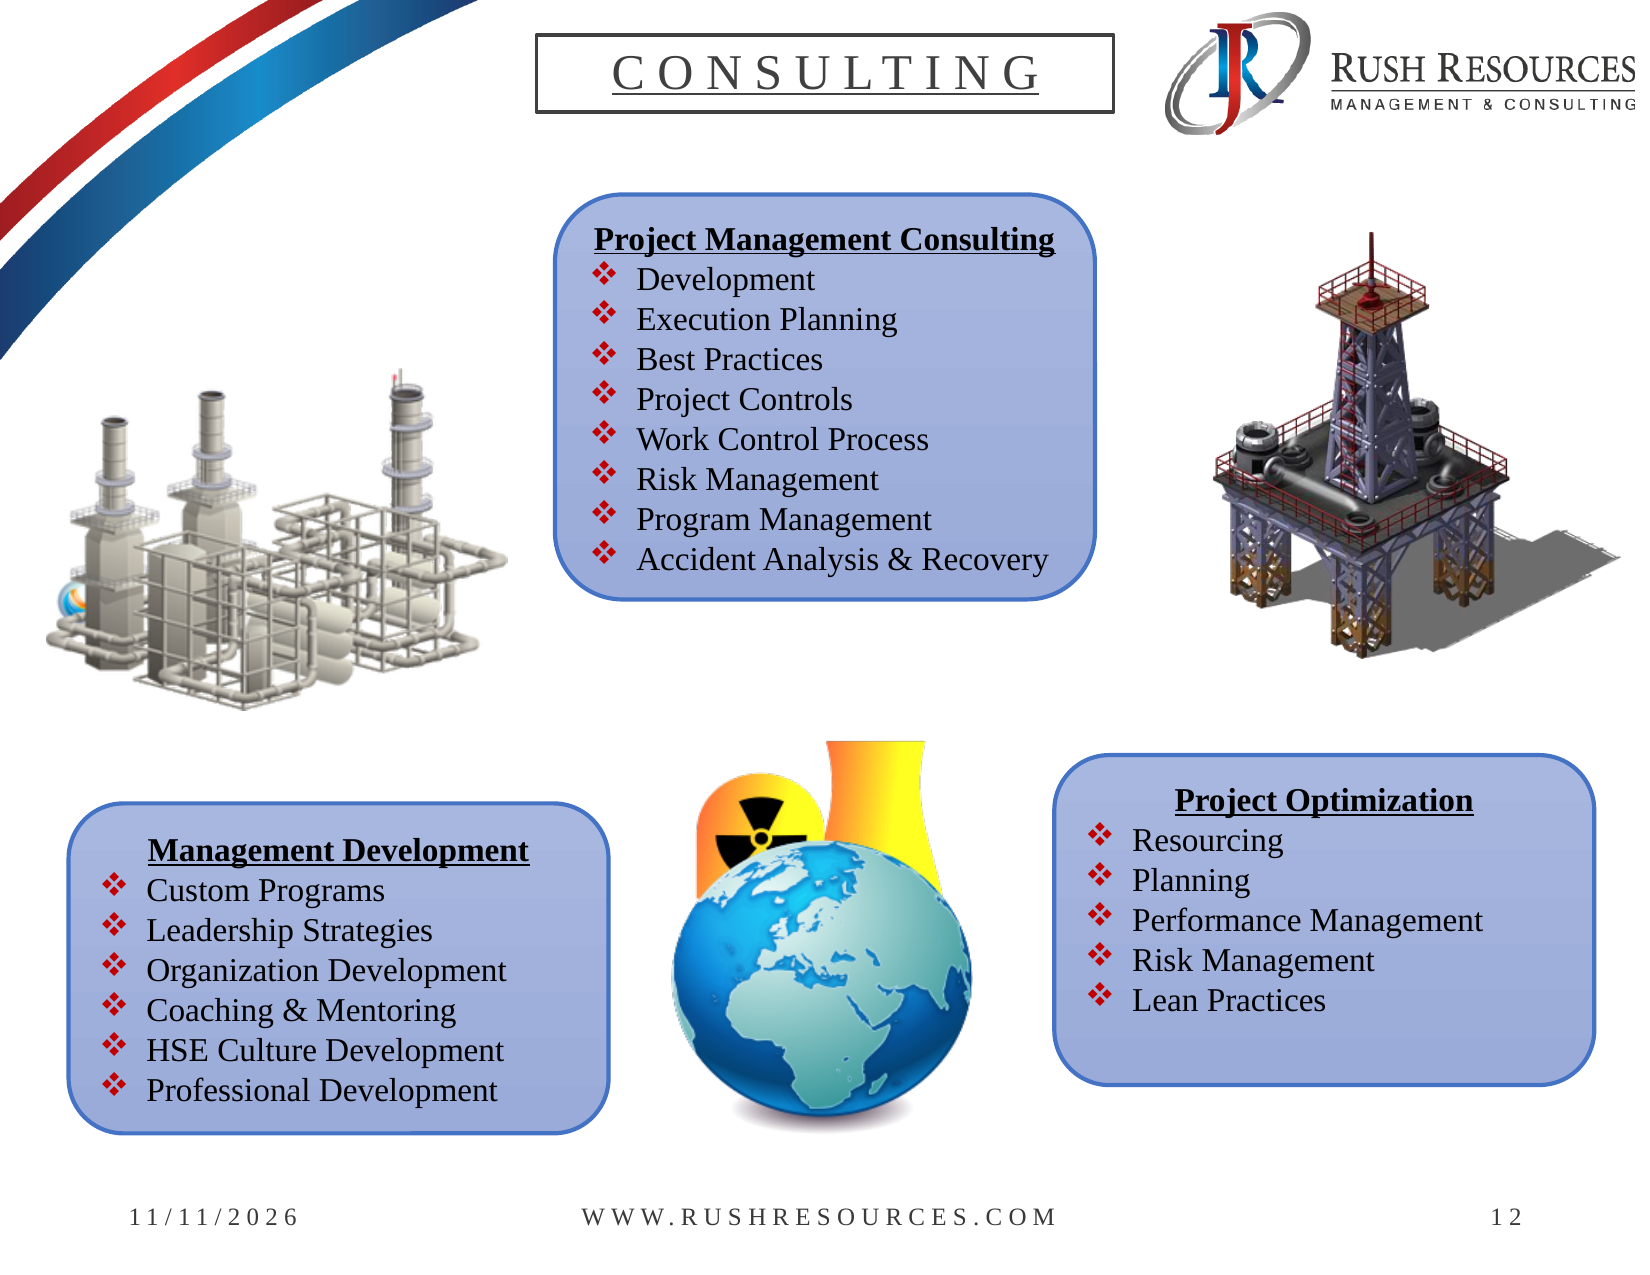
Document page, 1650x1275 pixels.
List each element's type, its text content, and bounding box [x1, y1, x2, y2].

picture [0, 0, 479, 360]
picture [46, 368, 1142, 1146]
text_box Management Development Custom Programs Leadership Strategies Organization Development Coaching & Mentoring HSE Culture Development Professional Development [68, 802, 507, 1134]
picture [1212, 231, 1622, 659]
picture [1165, 12, 1635, 135]
text_box Project Management Consulting Development Execution Planning Best Practices Project Controls Work Control Process Risk Management Program Management Accident Analysis & Recovery [554, 193, 1096, 601]
title CONSULTING [535, 33, 1115, 114]
footer WWW.RUSHRESOURCES.COM [484, 1181, 1165, 1250]
slide_number 12 [1165, 1181, 1537, 1250]
text_box Project Optimization Resourcing Planning Performance Management Risk Management Lean Practices [1142, 754, 1595, 1086]
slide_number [113, 1181, 484, 1250]
